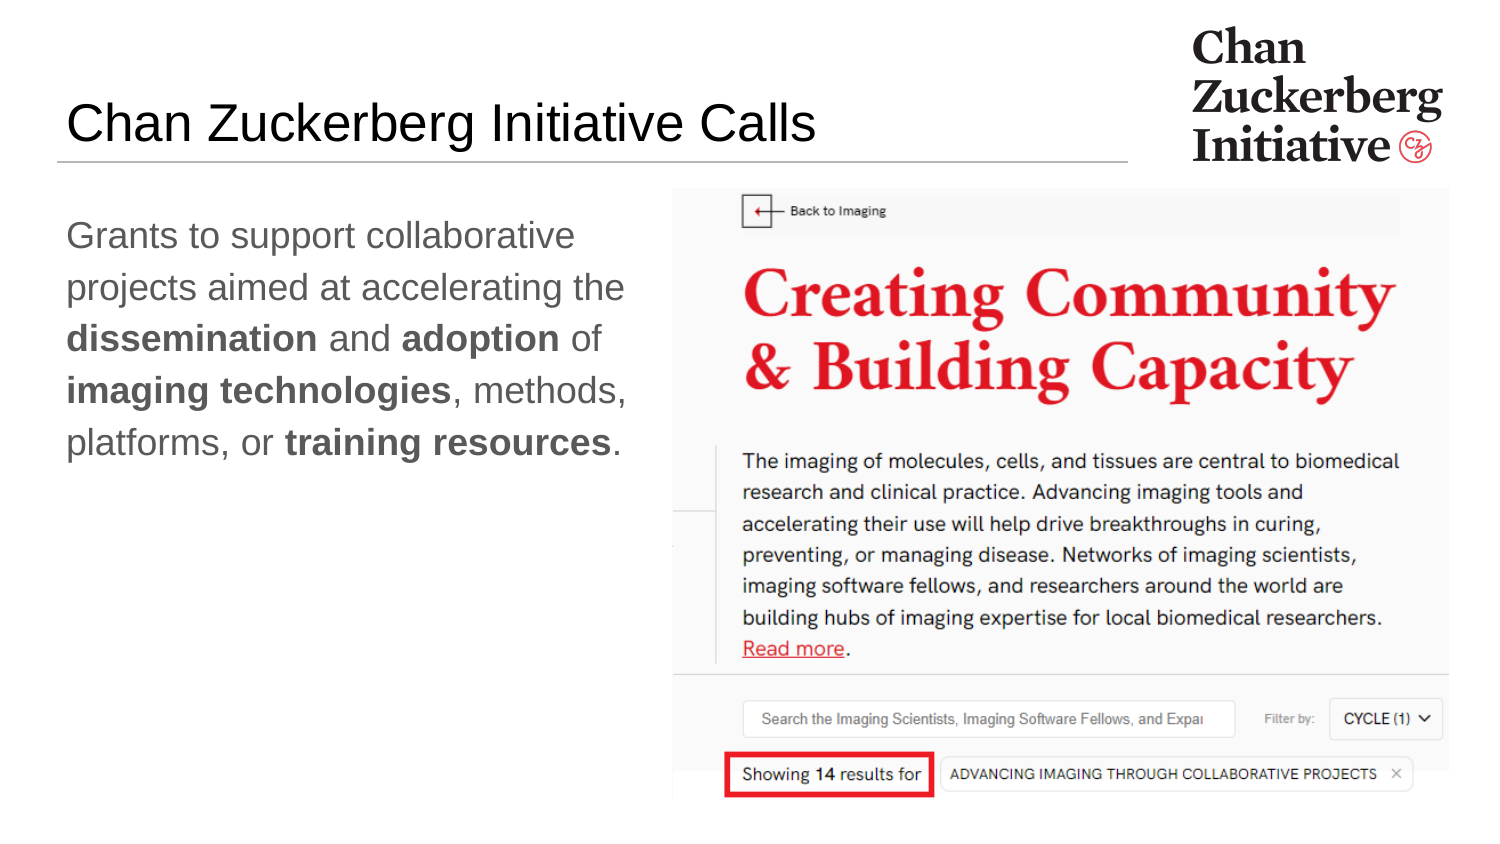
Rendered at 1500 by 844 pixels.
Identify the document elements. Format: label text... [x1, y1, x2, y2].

title Chan Zuckerberg Initiative Calls [51, 72, 1150, 167]
picture [671, 0, 1480, 802]
list Grants to support collaborative projects aimed at accelerating the dissemination and adoption of imaging technologies, methods, platforms, or training resources. [51, 189, 669, 750]
